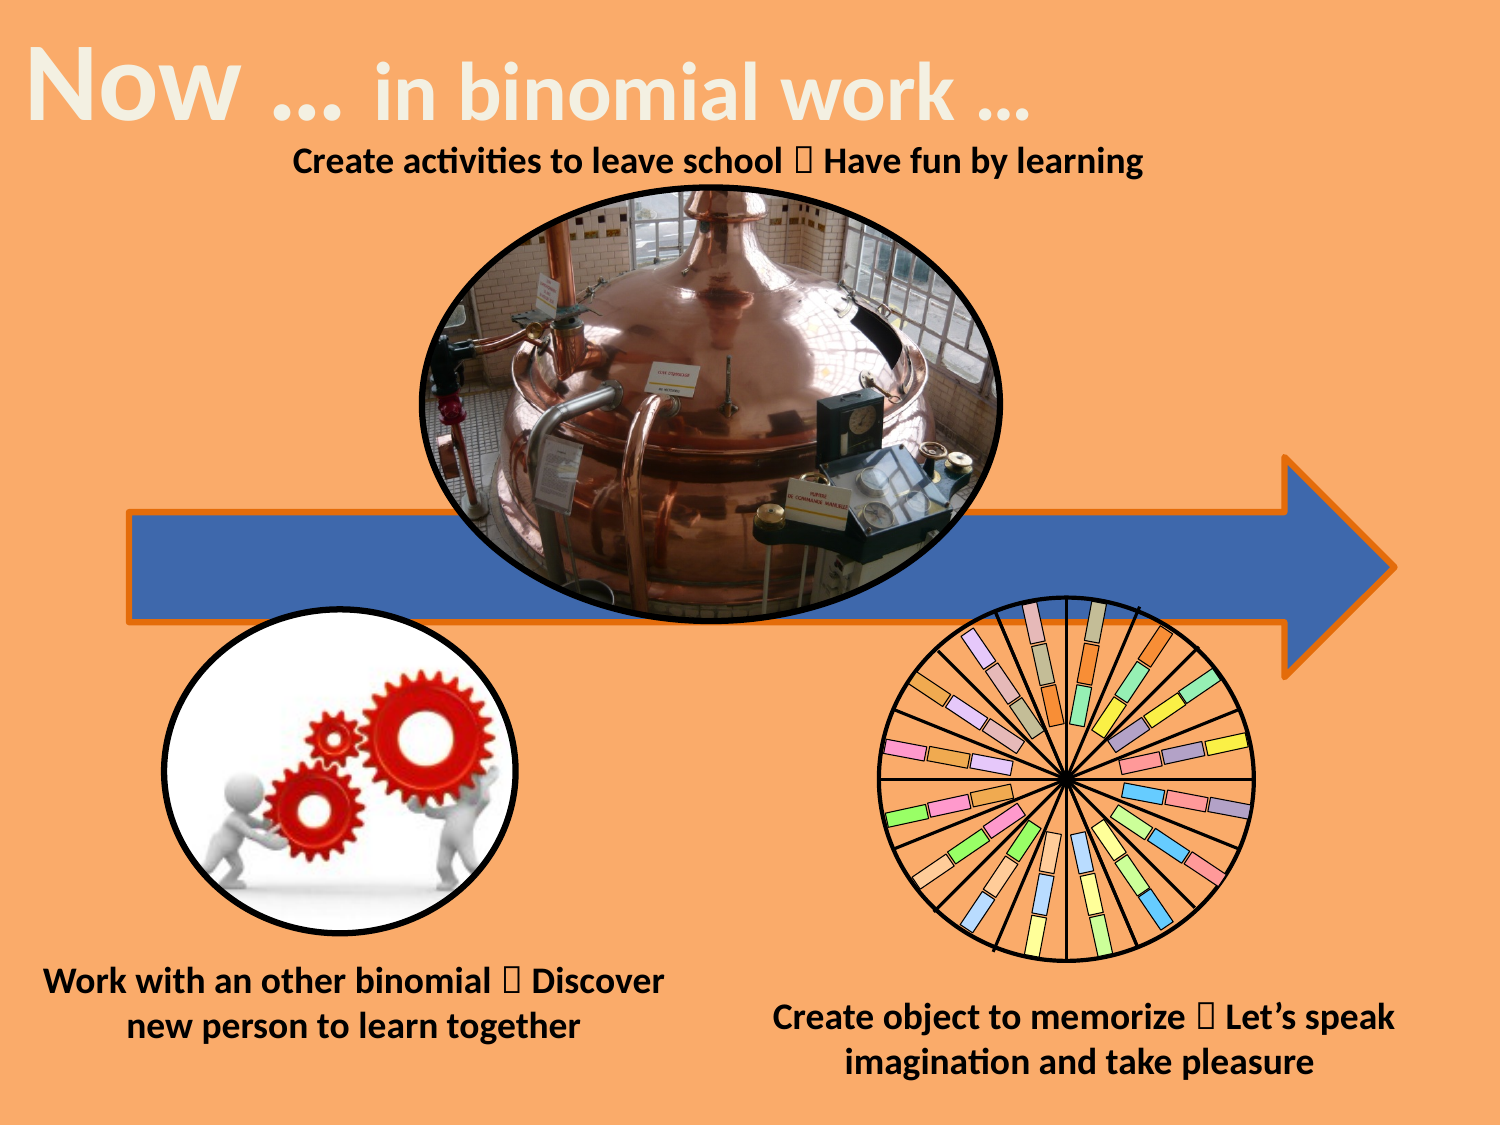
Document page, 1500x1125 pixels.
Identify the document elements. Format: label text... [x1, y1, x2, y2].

picture [163, 187, 1001, 934]
text_box [126, 510, 416, 625]
text_box Create activities to leave school  Have fun by learning [278, 128, 1159, 189]
text_box Now … in binomial work … [9, 0, 1050, 150]
text_box Create object to memorize  Let’s speak imagination and take pleasure [757, 984, 1411, 1090]
text_box Work with an other binomial  Discover new person to learn together [28, 949, 680, 1054]
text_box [878, 597, 1255, 962]
text_box [1004, 455, 1397, 680]
